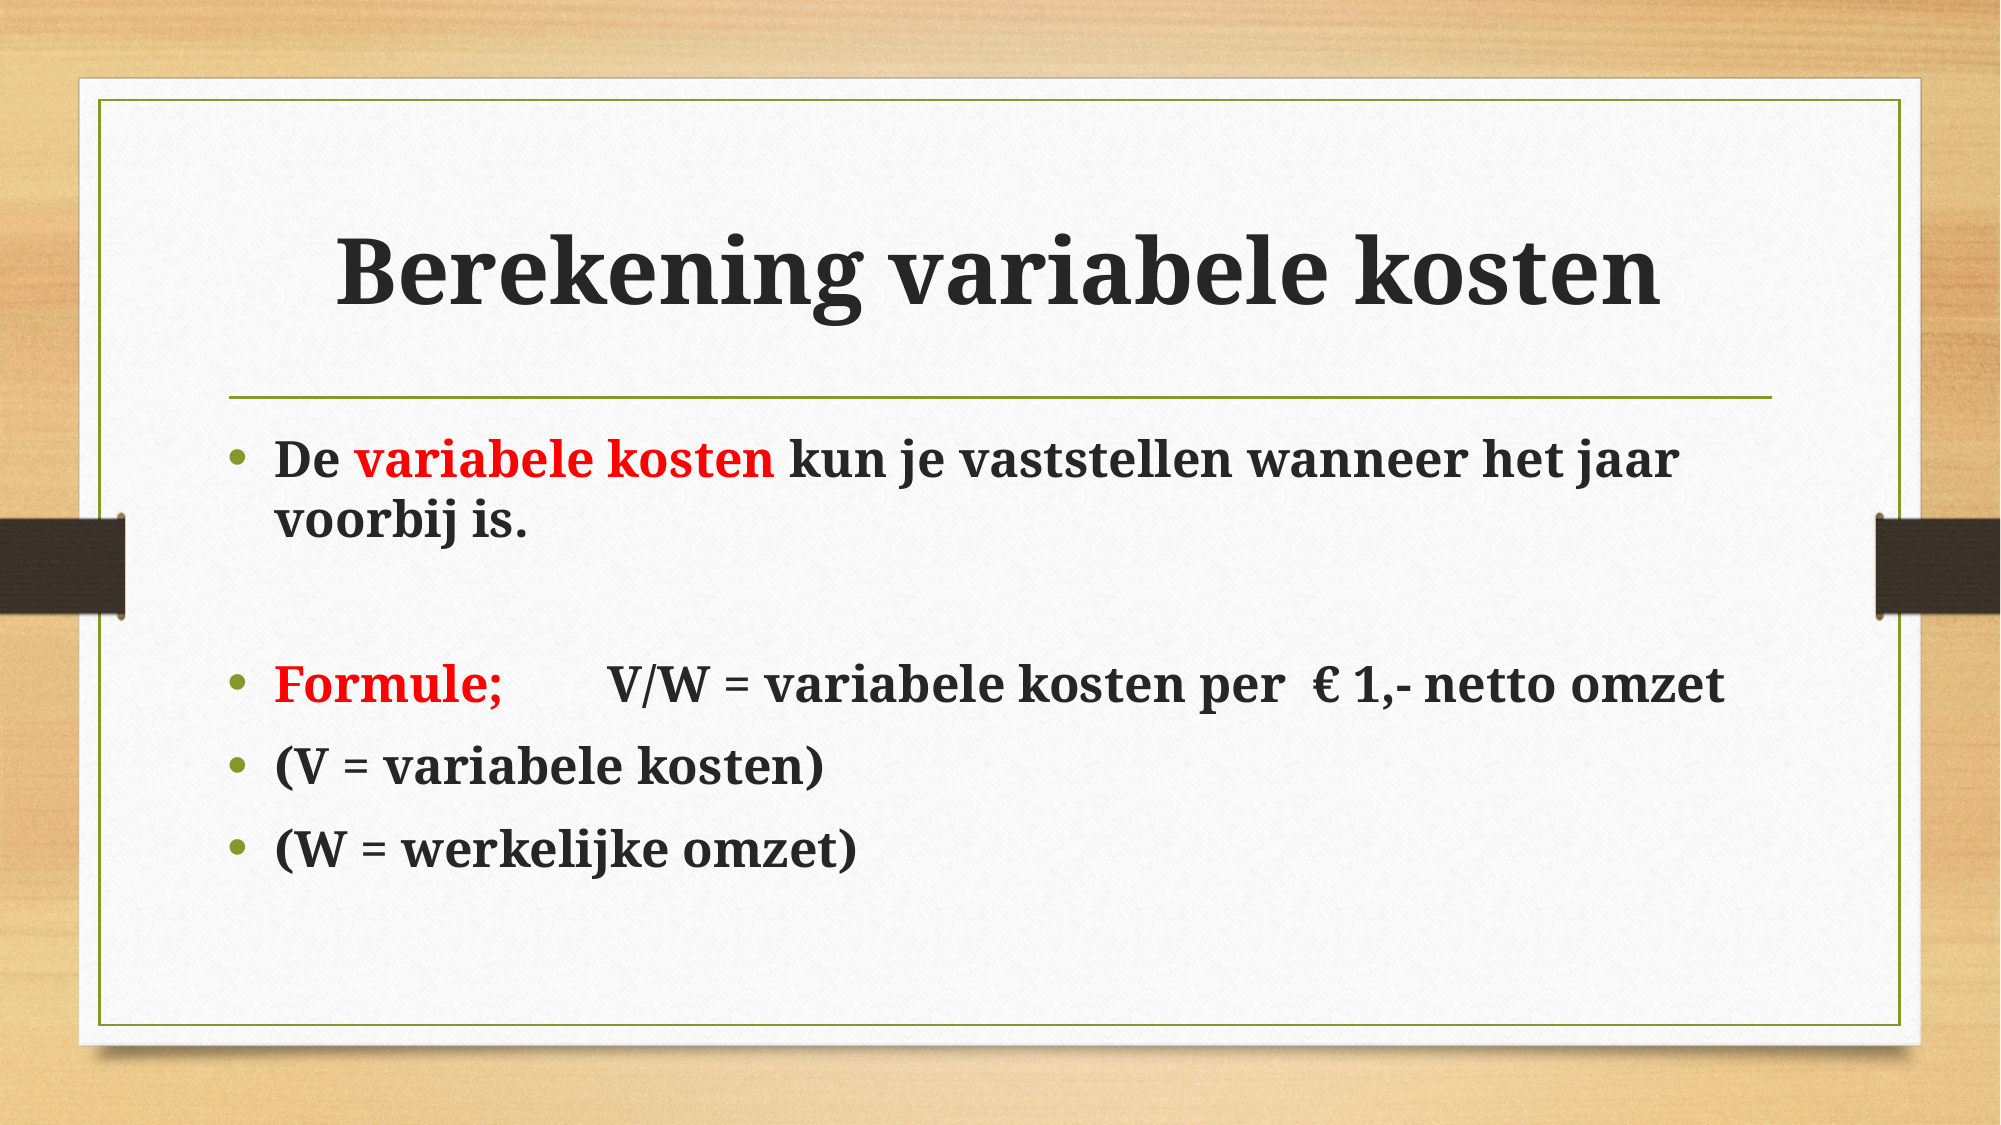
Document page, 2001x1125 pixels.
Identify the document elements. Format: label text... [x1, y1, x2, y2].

title Berekening variabele kosten [212, 161, 1788, 375]
picture [0, 0, 2001, 1125]
list De variabele kosten kun je vaststellen wanneer het jaar voorbij is. Formule; V/W = variabele kosten per € 1,- netto omzet (V = variabele kosten) (W = werkelijke omzet) [212, 419, 1788, 964]
